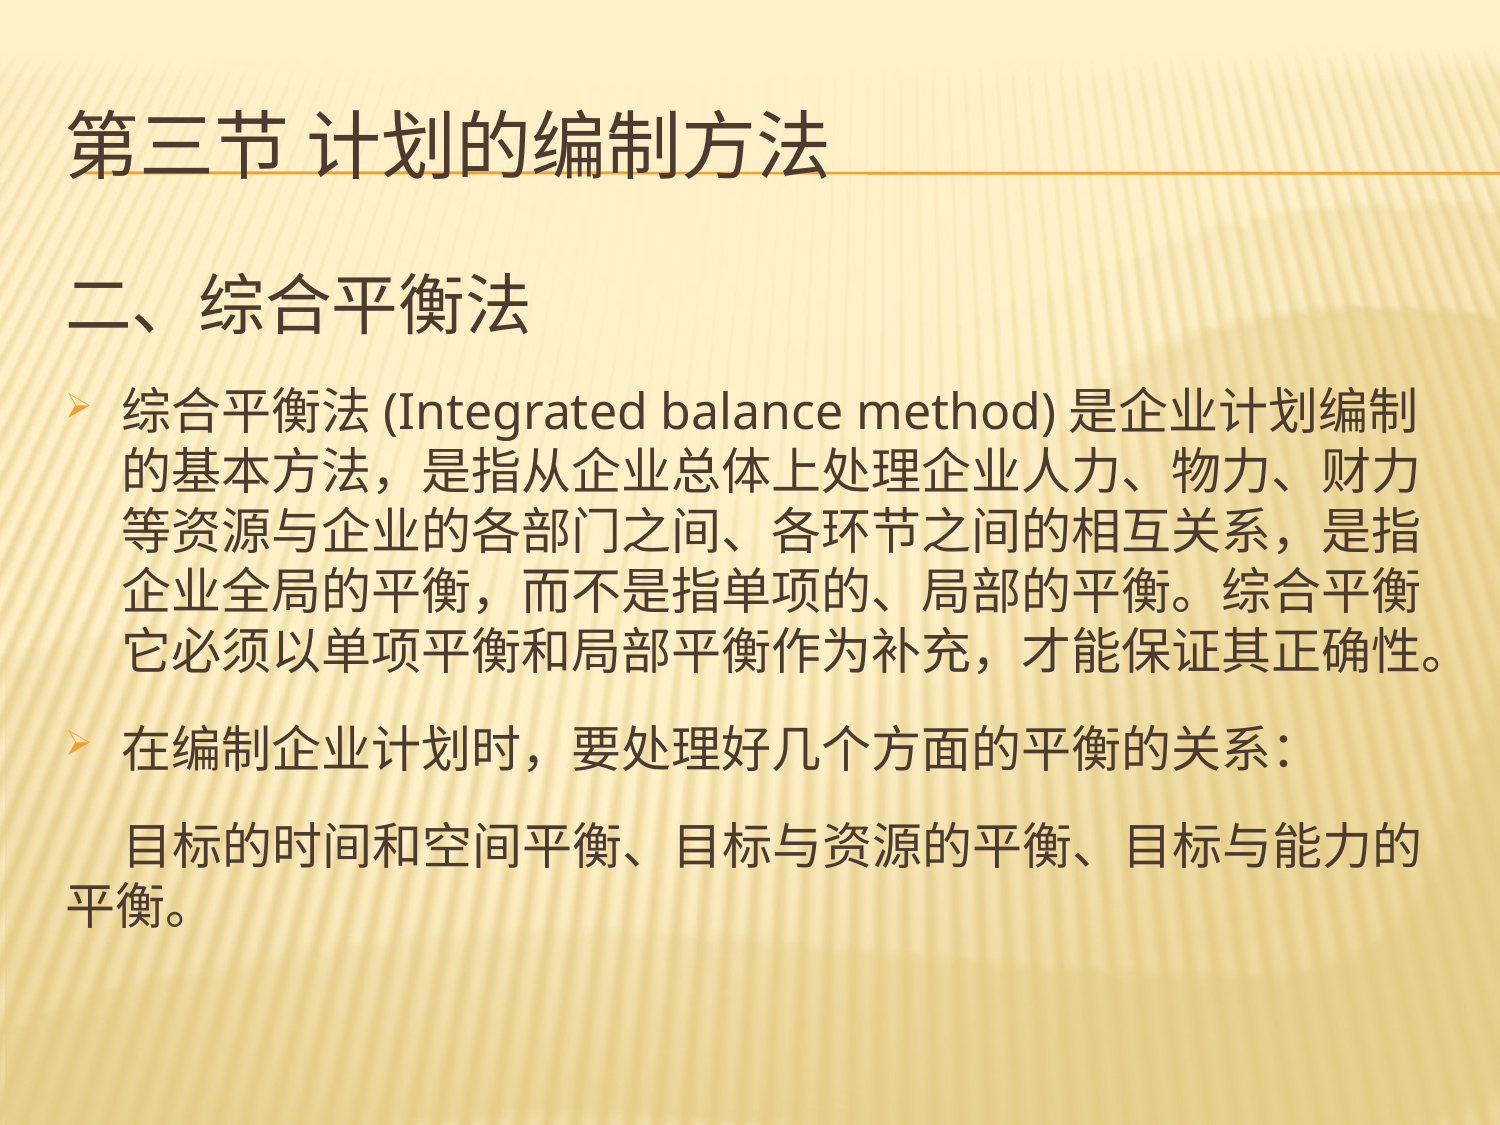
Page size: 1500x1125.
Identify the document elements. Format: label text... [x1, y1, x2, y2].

list 二、综合平衡法 综合平衡法(Integrated balance method)是企业计划编制的基本方法，是指从企业总体上处理企业人力、物力、财力等资源与企业的各部门之间、各环节之间的相互关系，是指企业全局的平衡，而不是指单项的、局部的平衡。综合平衡它必须以单项平衡和局部平衡作为补充，才能保证其正确性。 在编制企业计划时，要处理好几个方面的平衡的关系： 目标的时间和空间平衡、目标与资源的平衡、目标与能力的平衡。 [49, 254, 1476, 998]
title 第三节 计划的编制方法 [50, 75, 1475, 213]
